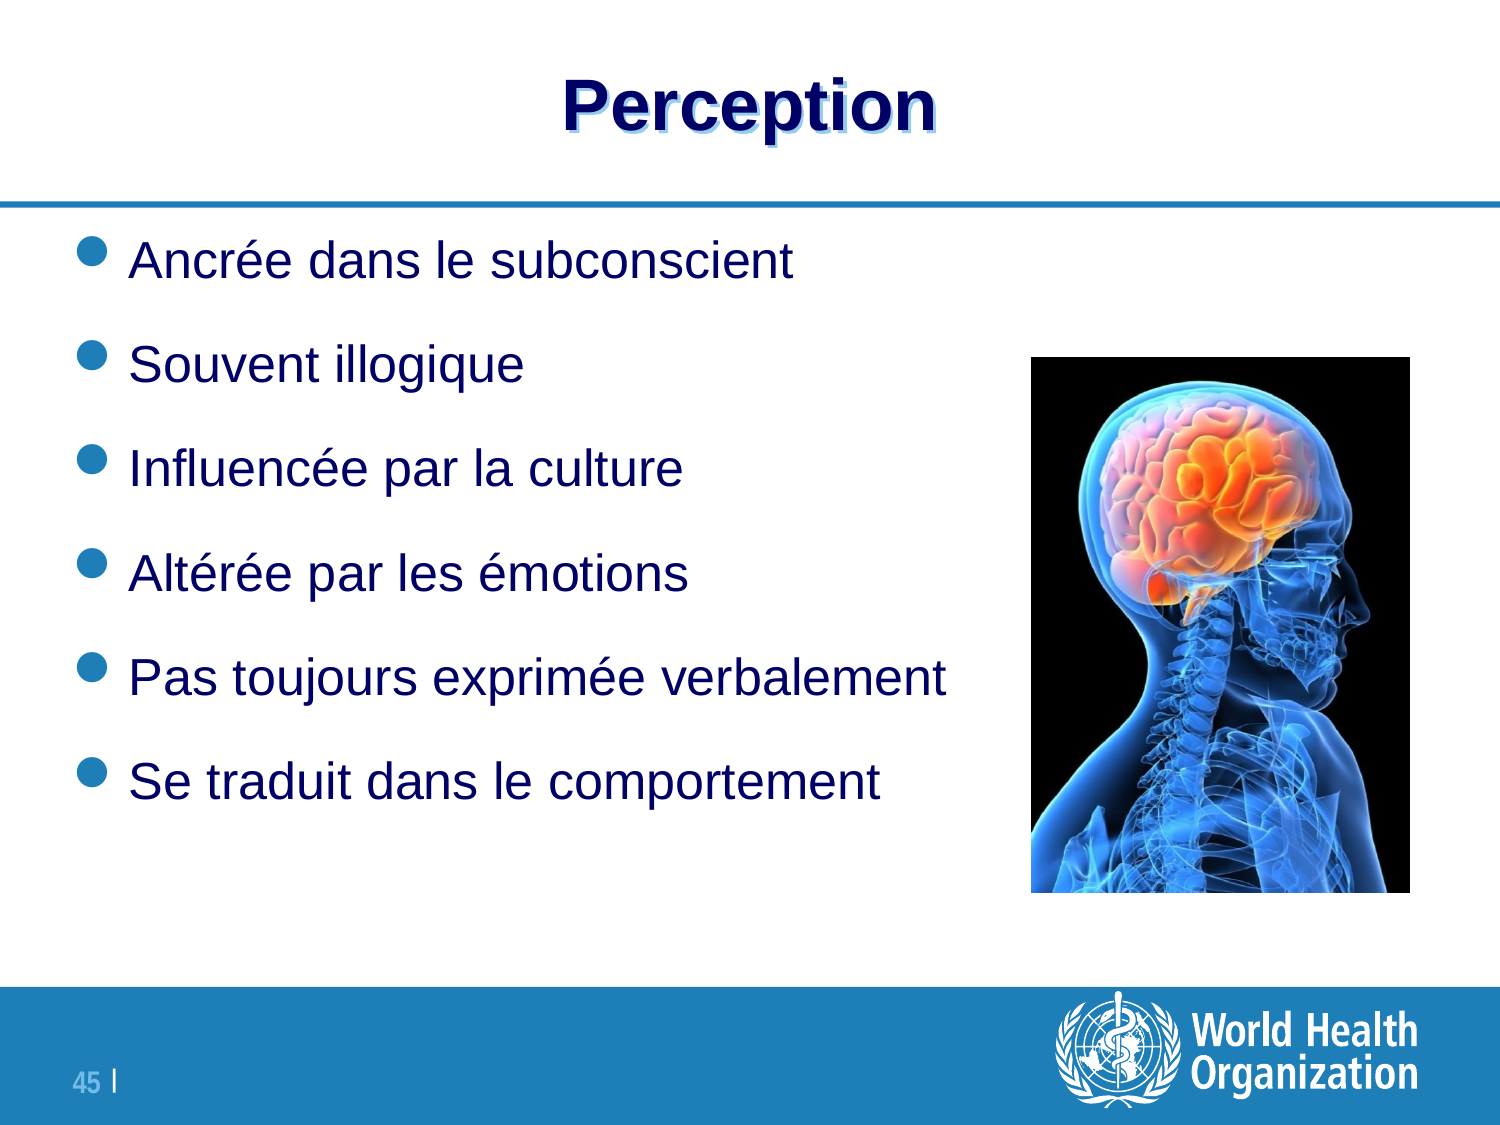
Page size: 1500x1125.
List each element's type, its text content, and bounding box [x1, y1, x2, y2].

title Perception [0, 0, 1500, 204]
list Ancrée dans le subconscient Souvent illogique Influencée par la culture Altérée par les émotions Pas toujours exprimée verbalement Se traduit dans le comportement [72, 226, 1433, 984]
picture [1031, 357, 1410, 893]
